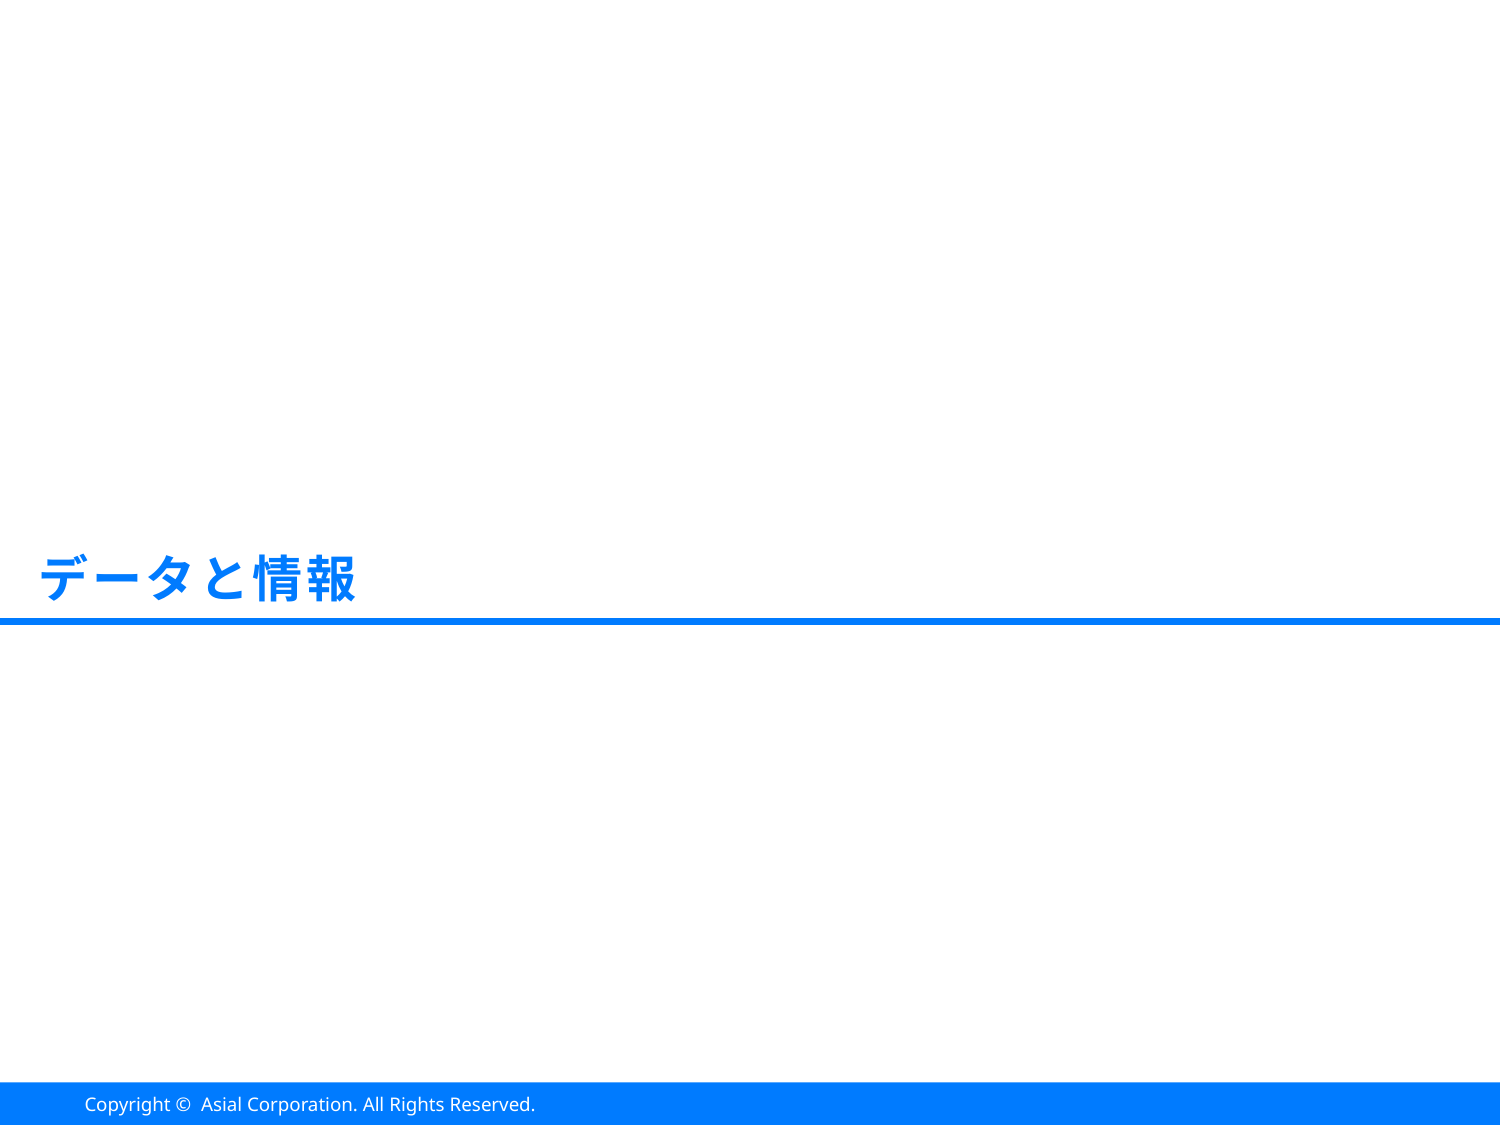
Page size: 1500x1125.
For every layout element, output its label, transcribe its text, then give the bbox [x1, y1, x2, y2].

title データと情報 [23, 538, 1500, 616]
